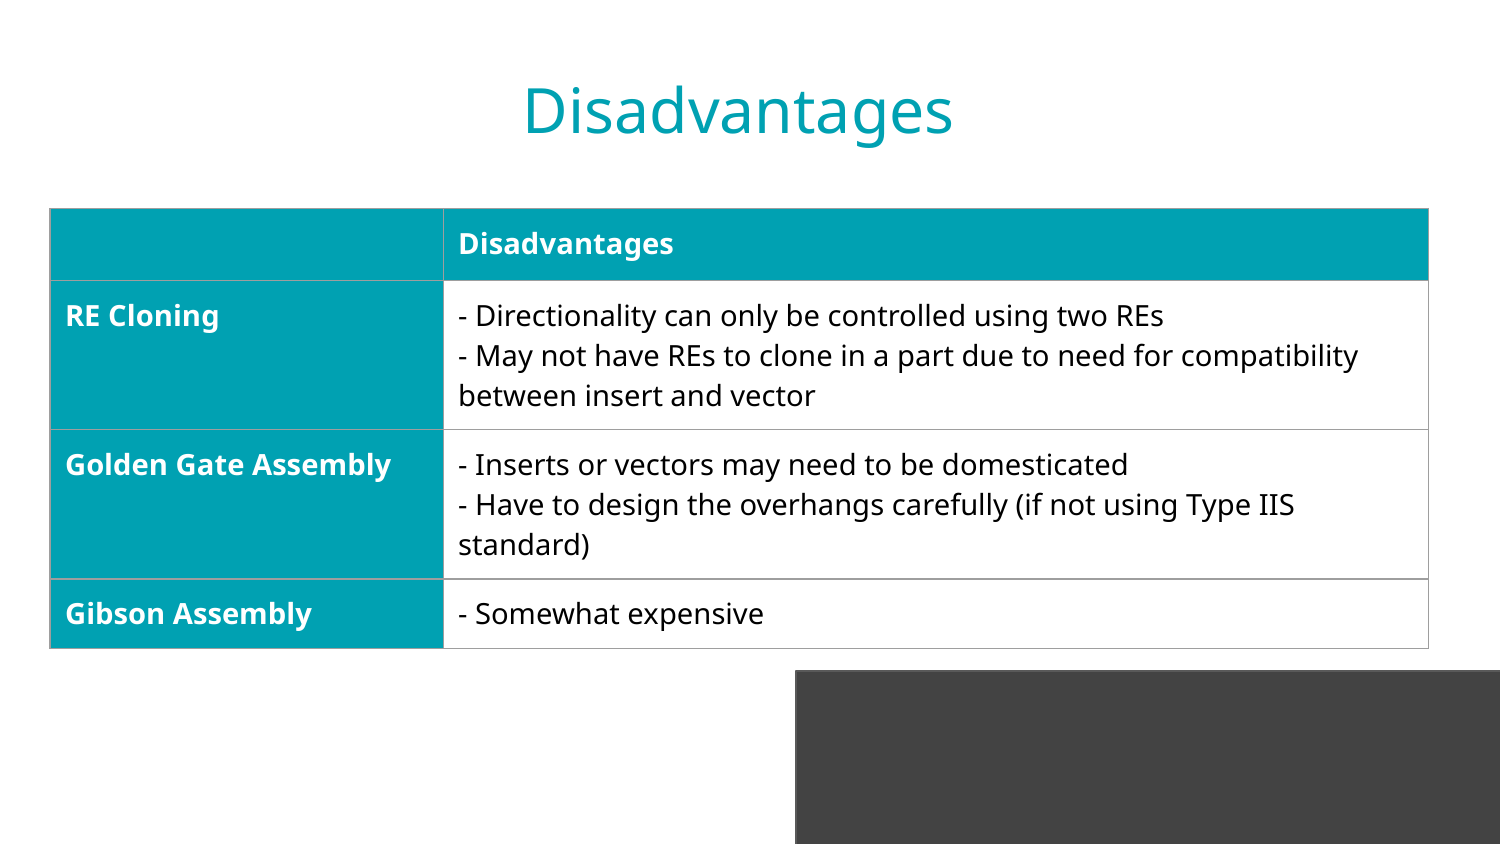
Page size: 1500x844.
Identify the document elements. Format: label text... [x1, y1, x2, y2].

table_cell - Inserts or vectors may need to be domesticated - Have to design the overhangs carefully (if not using Type IIS standard) [444, 430, 1428, 578]
table_cell Gibson Assembly [51, 580, 443, 648]
table_cell Golden Gate Assembly [51, 430, 443, 578]
table_header Disadvantages [444, 209, 1428, 280]
table_header [51, 209, 443, 280]
table_cell RE Cloning [51, 281, 443, 429]
table_cell - Directionality can only be controlled using two REs - May not have REs to clone in a part due to need for compatibility between insert and vector [444, 281, 1428, 429]
table_cell - Somewhat expensive [444, 580, 1428, 648]
text_box [796, 671, 1500, 844]
text_box Disadvantages [40, 56, 1438, 151]
